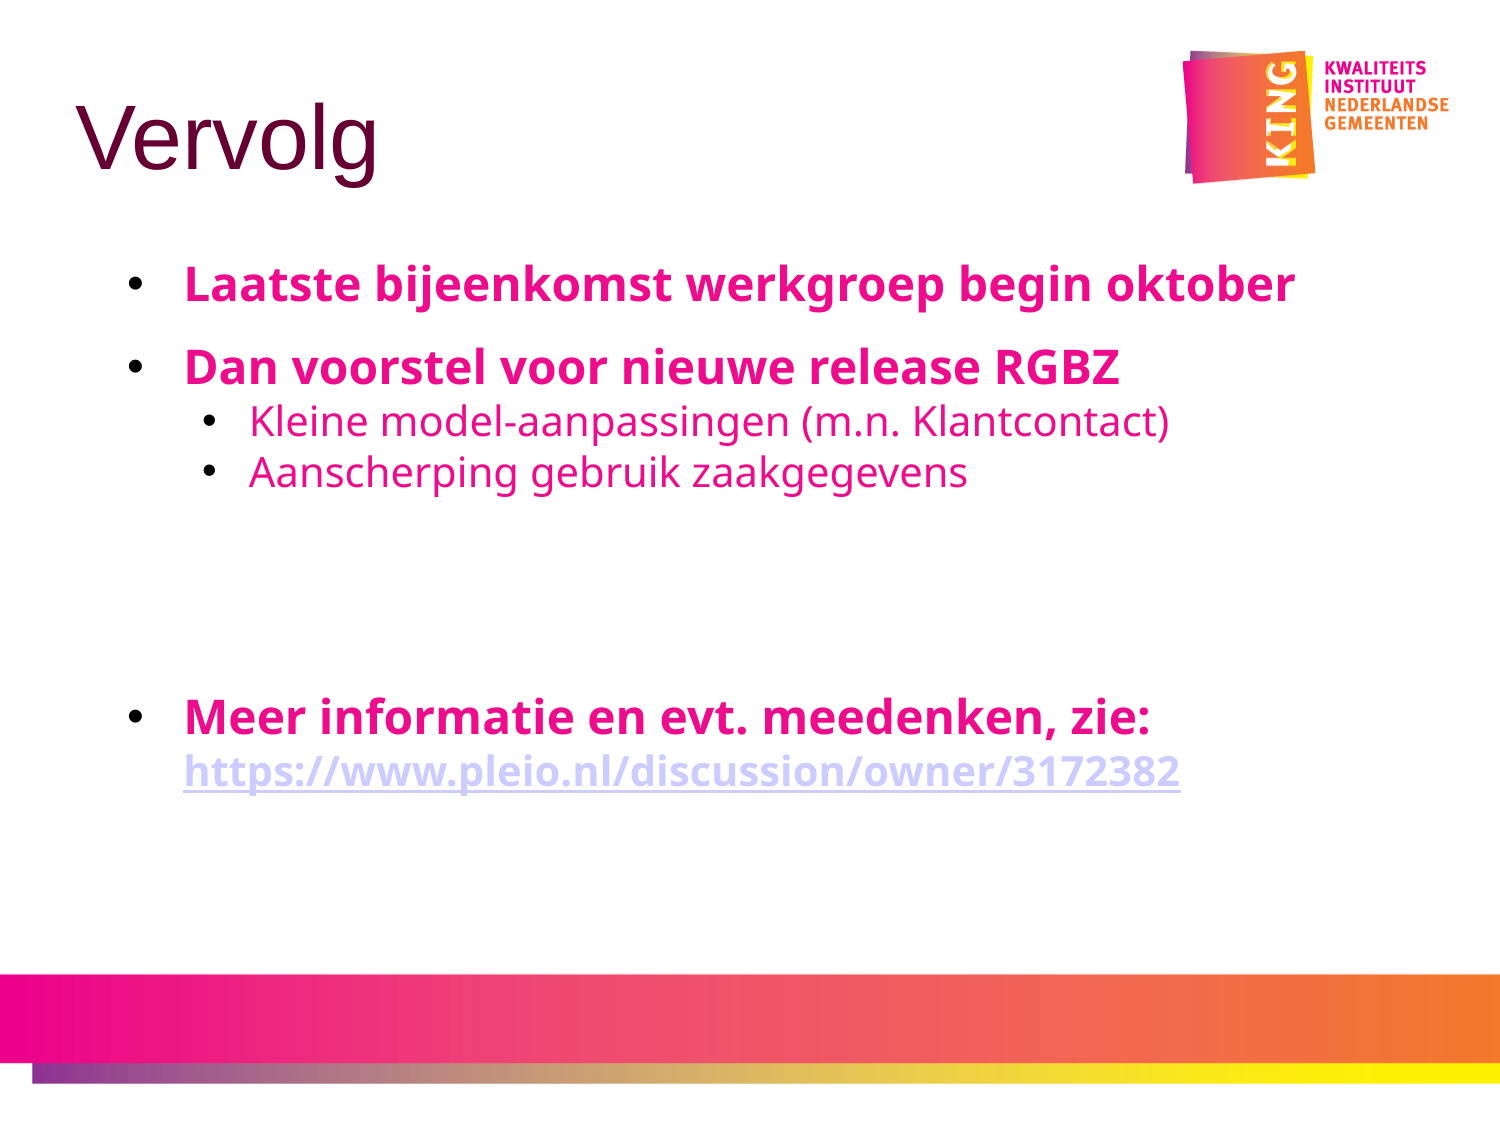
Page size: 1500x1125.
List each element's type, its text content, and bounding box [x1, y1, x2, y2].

list Laatste bijeenkomst werkgroep begin oktober Dan voorstel voor nieuwe release RGBZ Kleine model-aanpassingen (m.n. Klantcontact) Aanscherping gebruik zaakgegevens Meer informatie en evt. meedenken, zie: https://www.pleio.nl/discussion/owner/3172382 [111, 245, 1500, 989]
picture [0, 0, 1500, 1125]
title Vervolg [74, 44, 1425, 233]
